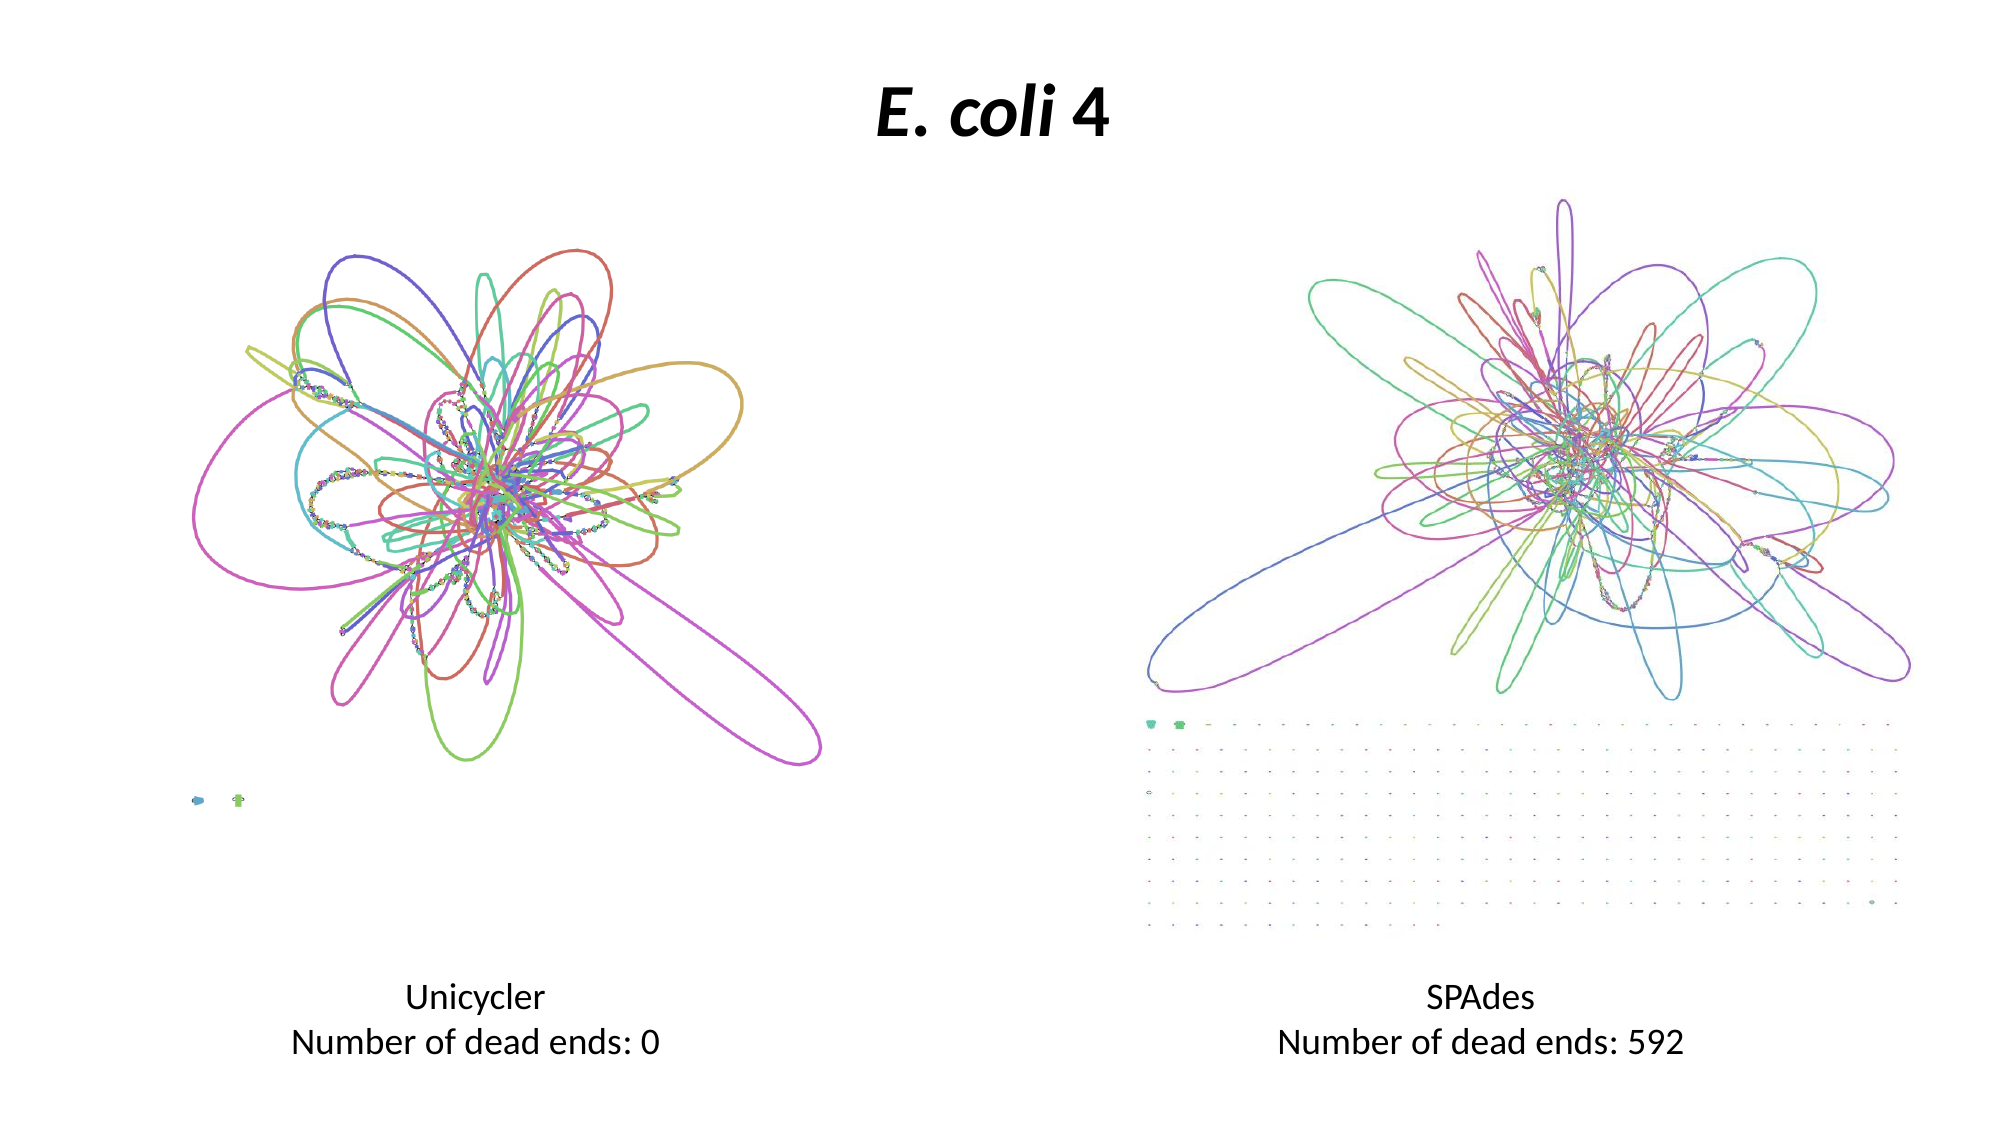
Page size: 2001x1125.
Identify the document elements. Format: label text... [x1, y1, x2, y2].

text_box E. coli 4 [860, 54, 1126, 159]
text_box SPAdes Number of dead ends: 592 [1262, 964, 1700, 1070]
picture [1107, 160, 1949, 964]
picture [159, 203, 856, 853]
text_box Unicycler Number of dead ends: 0 [276, 964, 684, 1070]
